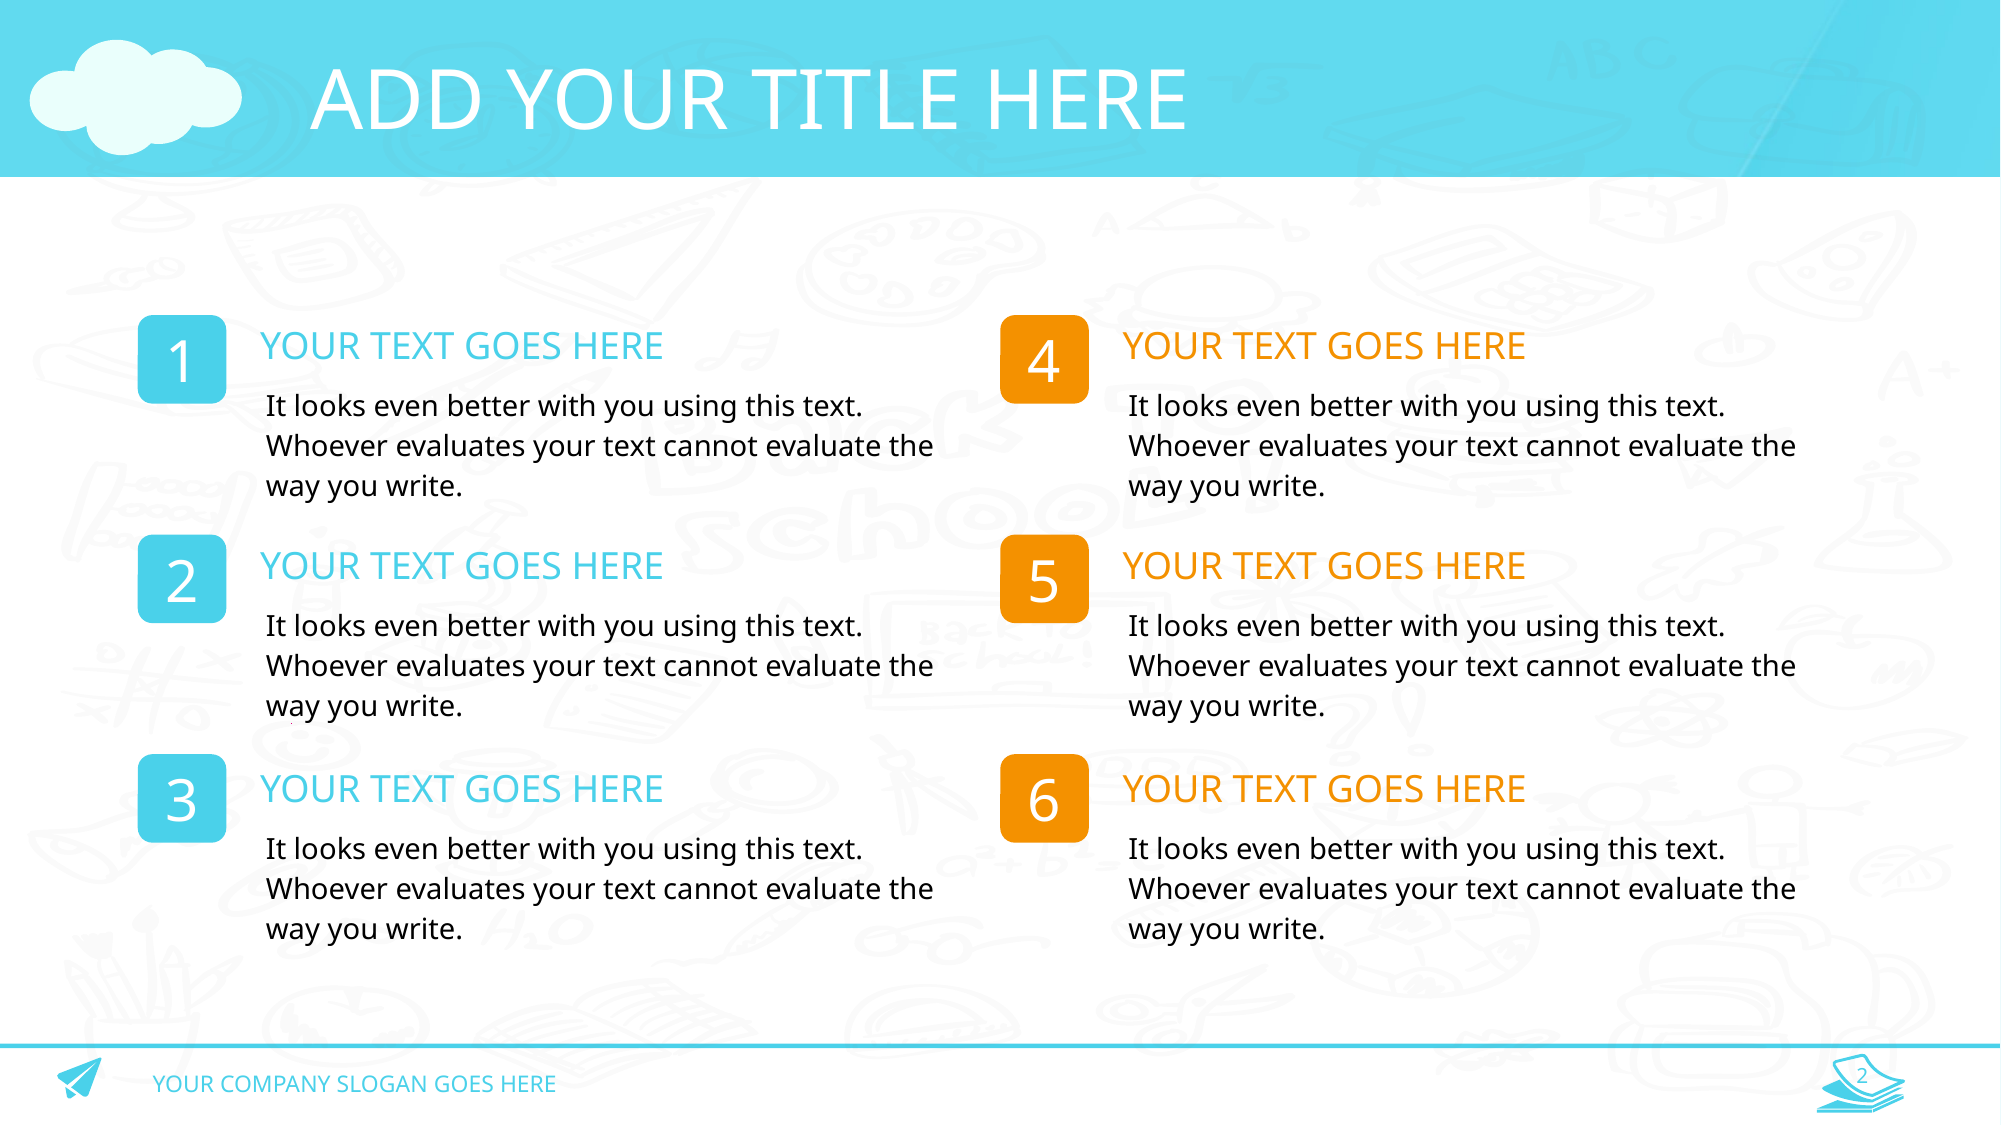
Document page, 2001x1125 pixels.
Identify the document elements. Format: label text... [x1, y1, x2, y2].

picture [0, 0, 2001, 1125]
text_box YOUR TEXT GOES HERE [1107, 534, 1542, 595]
text_box 4 [999, 314, 1090, 405]
text_box It looks even better with you using this text. Whoever evaluates your text cannot evaluate the way you write. [250, 595, 1000, 730]
text_box YOUR TEXT GOES HERE [245, 314, 679, 375]
text_box It looks even better with you using this text. Whoever evaluates your text cannot evaluate the way you write. [250, 818, 1000, 953]
text_box It looks even better with you using this text. Whoever evaluates your text cannot evaluate the way you write. [1113, 818, 1863, 953]
text_box 3 [136, 753, 228, 844]
text_box YOUR TEXT GOES HERE [245, 757, 679, 818]
text_box 2 [136, 533, 228, 625]
text_box 1 [136, 314, 228, 405]
footer YOUR COMPANY SLOGAN GOES HERE [137, 1053, 813, 1113]
text_box 6 [999, 753, 1090, 844]
text_box YOUR TEXT GOES HERE [245, 534, 679, 595]
text_box It looks even better with you using this text. Whoever evaluates your text cannot evaluate the way you write. [250, 375, 1000, 510]
text_box It looks even better with you using this text. Whoever evaluates your text cannot evaluate the way you write. [1113, 595, 1863, 730]
text_box YOUR TEXT GOES HERE [1107, 314, 1542, 375]
text_box 5 [999, 533, 1090, 625]
text_box YOUR TEXT GOES HERE [1107, 757, 1542, 818]
title ADD YOUR TITLE HERE [295, 28, 1863, 177]
text_box It looks even better with you using this text. Whoever evaluates your text cannot evaluate the way you write. [1113, 375, 1863, 510]
